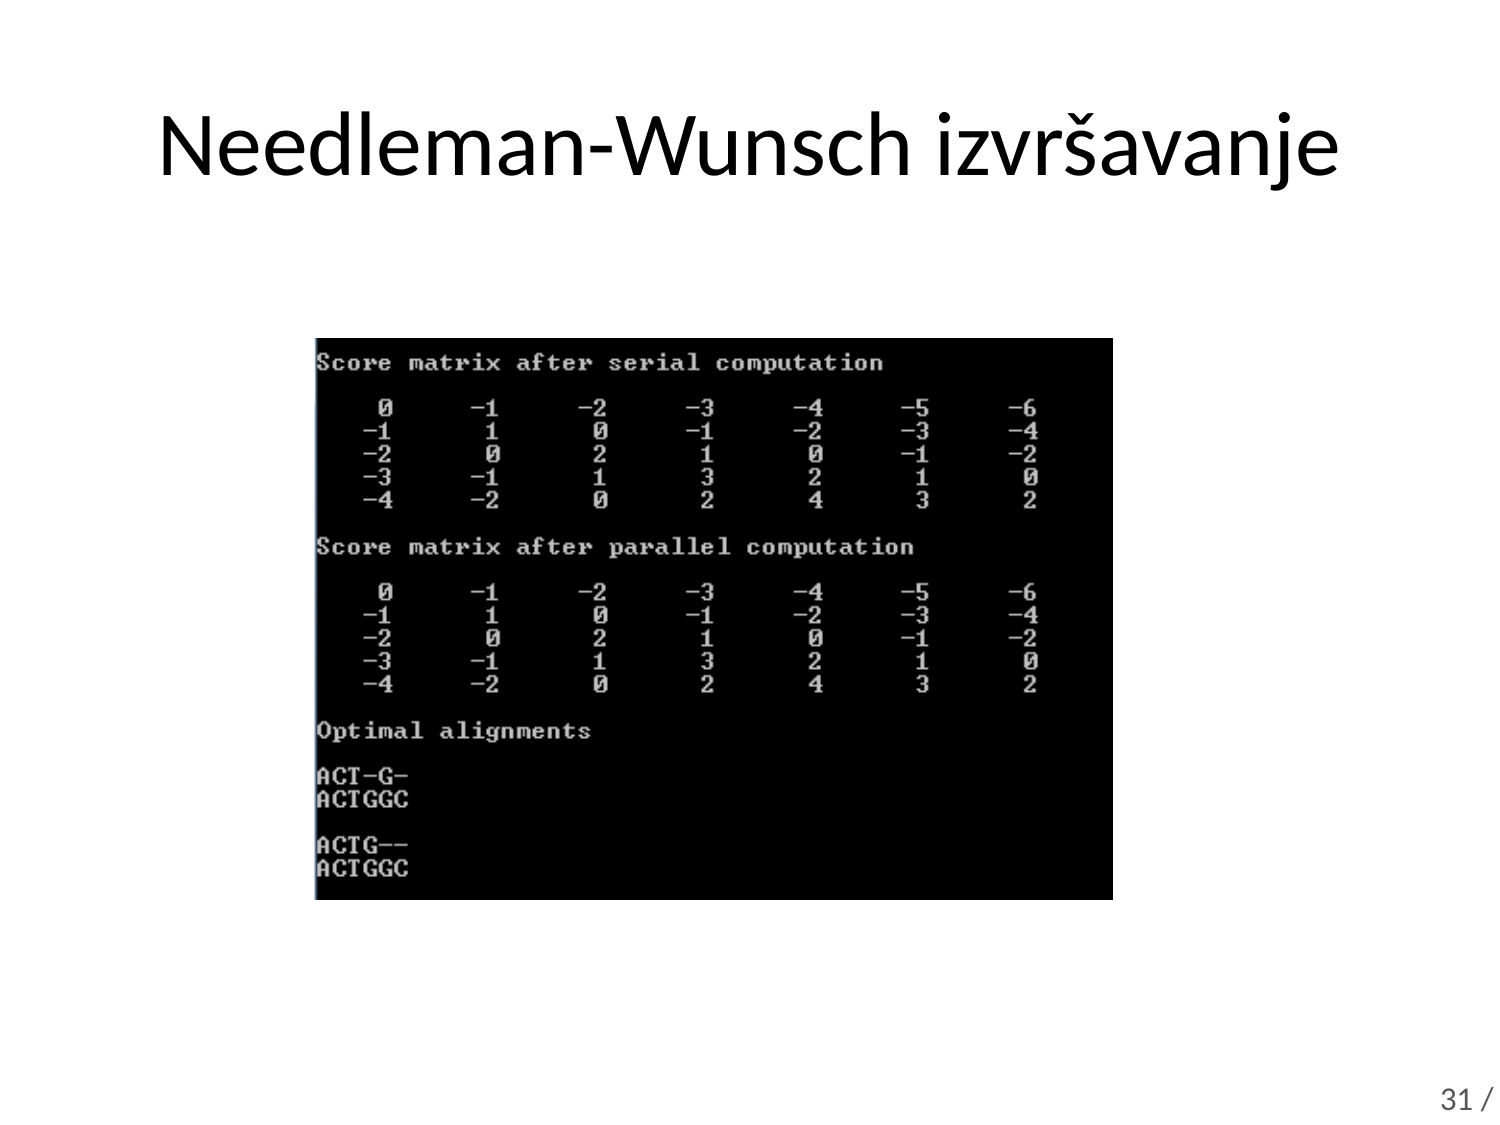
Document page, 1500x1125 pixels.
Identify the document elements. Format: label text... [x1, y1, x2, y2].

picture [314, 337, 1113, 901]
title Needleman-Wunsch izvršavanje [75, 45, 1425, 233]
